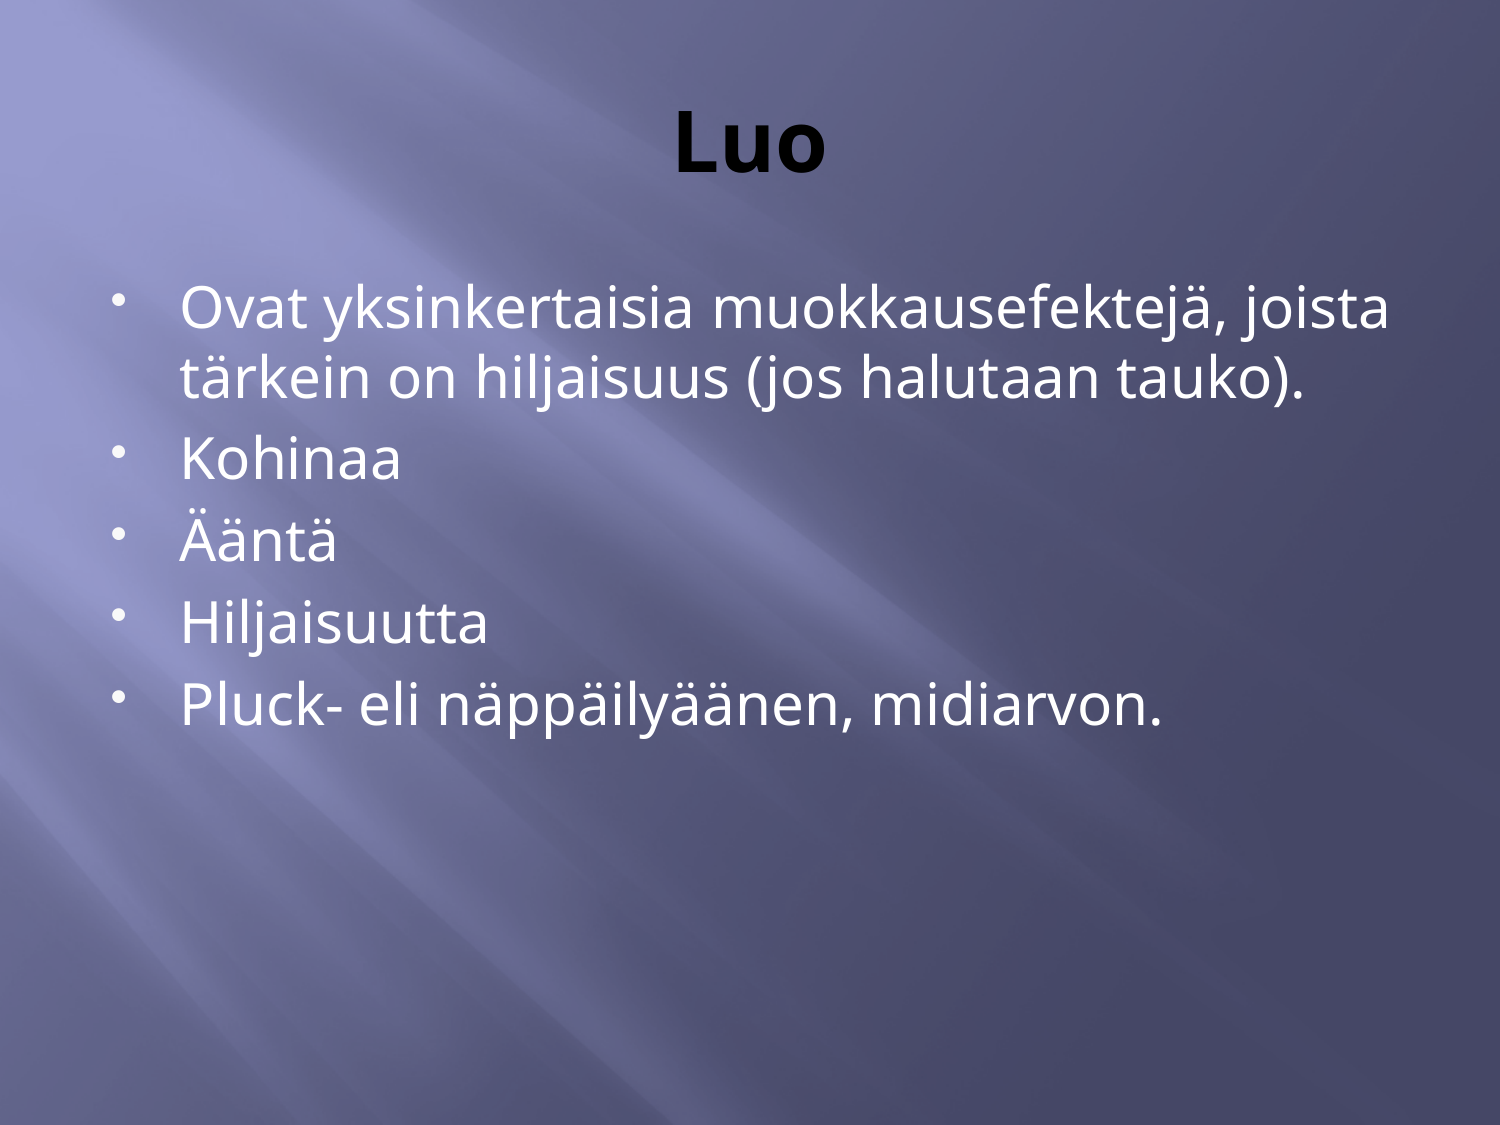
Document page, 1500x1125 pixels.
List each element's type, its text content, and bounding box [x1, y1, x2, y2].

title Luo [75, 45, 1425, 233]
list Ovat yksinkertaisia muokkausefektejä, joista tärkein on hiljaisuus (jos halutaan tauko). Kohinaa Ääntä Hiljaisuutta Pluck- eli näppäilyäänen, midiarvon. [75, 262, 1425, 1035]
